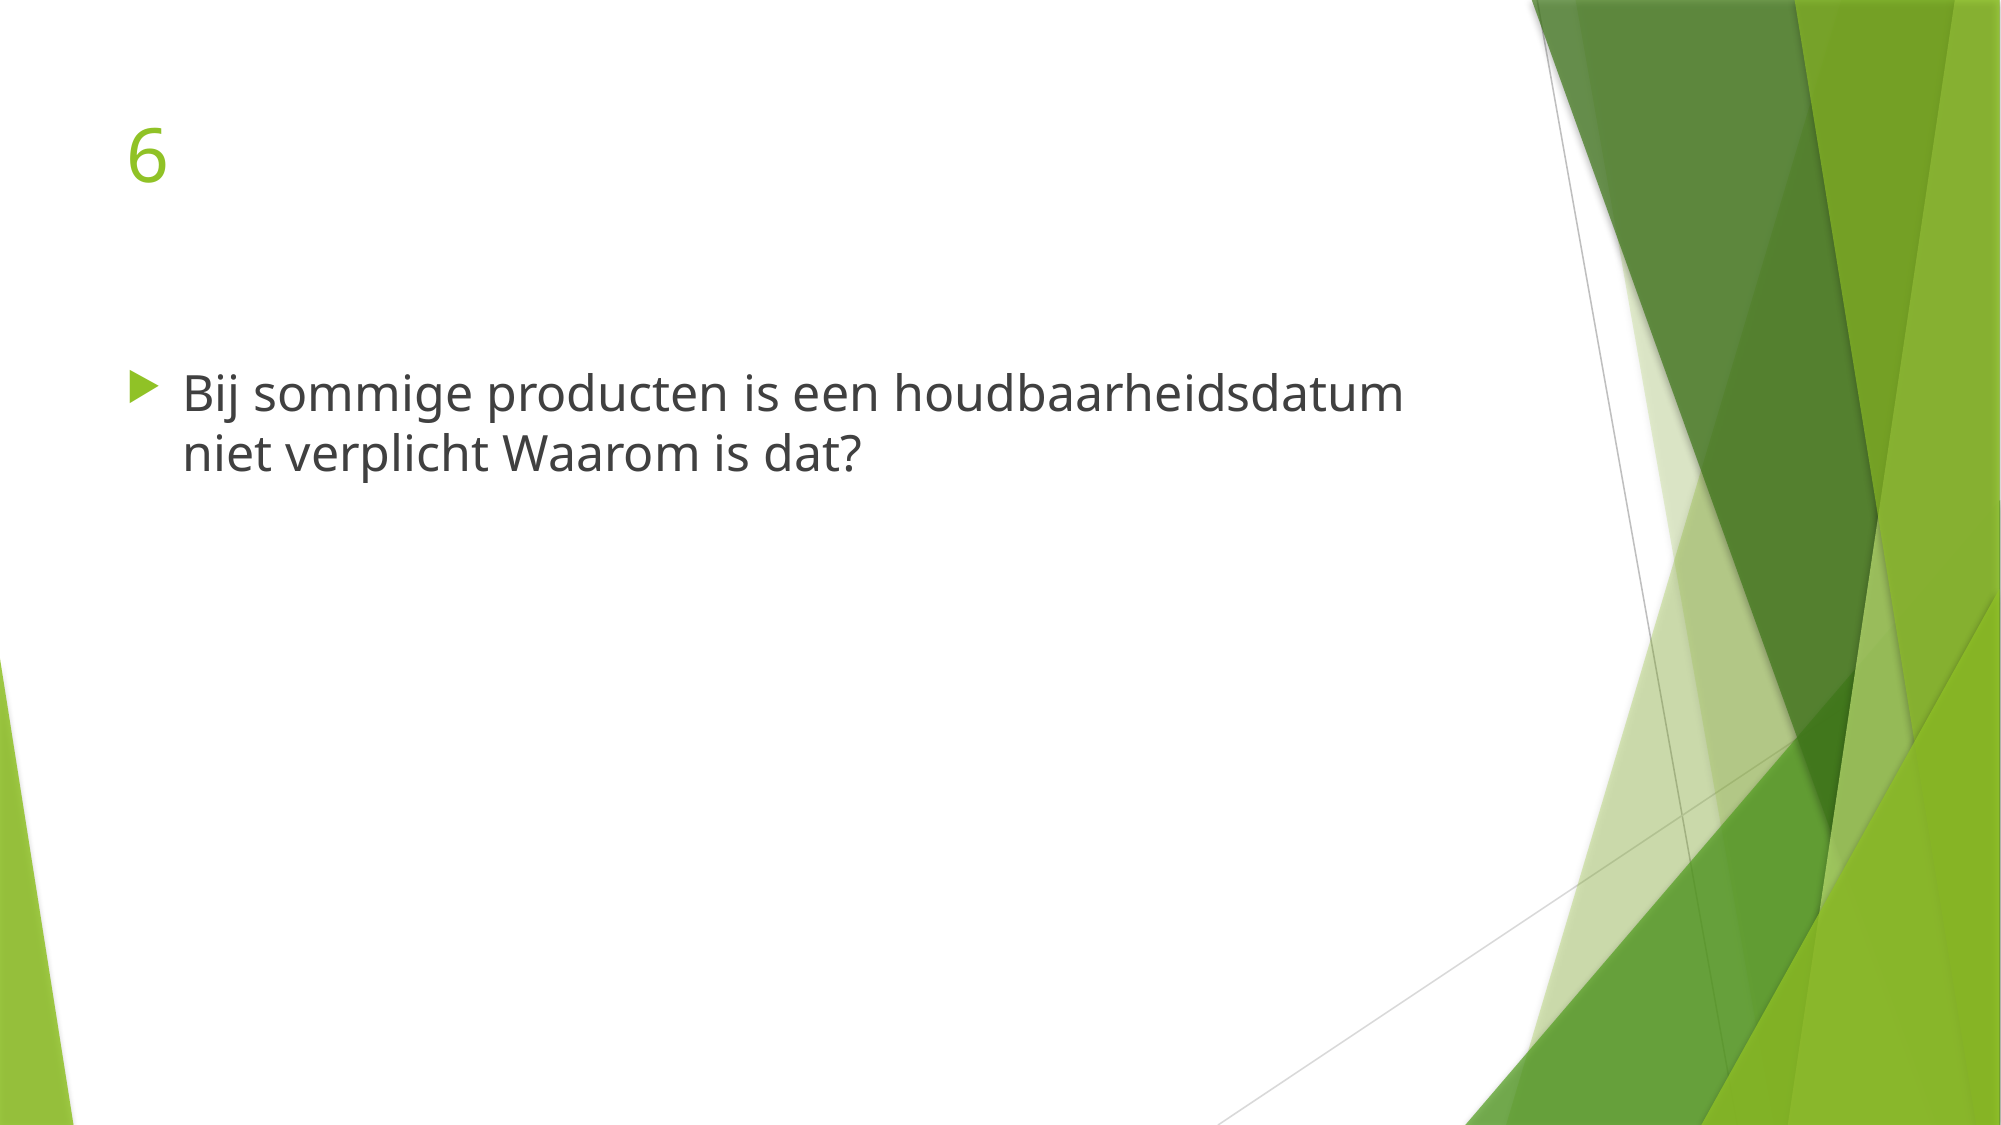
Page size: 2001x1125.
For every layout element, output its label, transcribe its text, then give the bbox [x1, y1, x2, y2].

list Bij sommige producten is een houdbaarheidsdatum niet verplicht Waarom is dat? [111, 354, 1522, 992]
title 6 [111, 99, 1522, 317]
